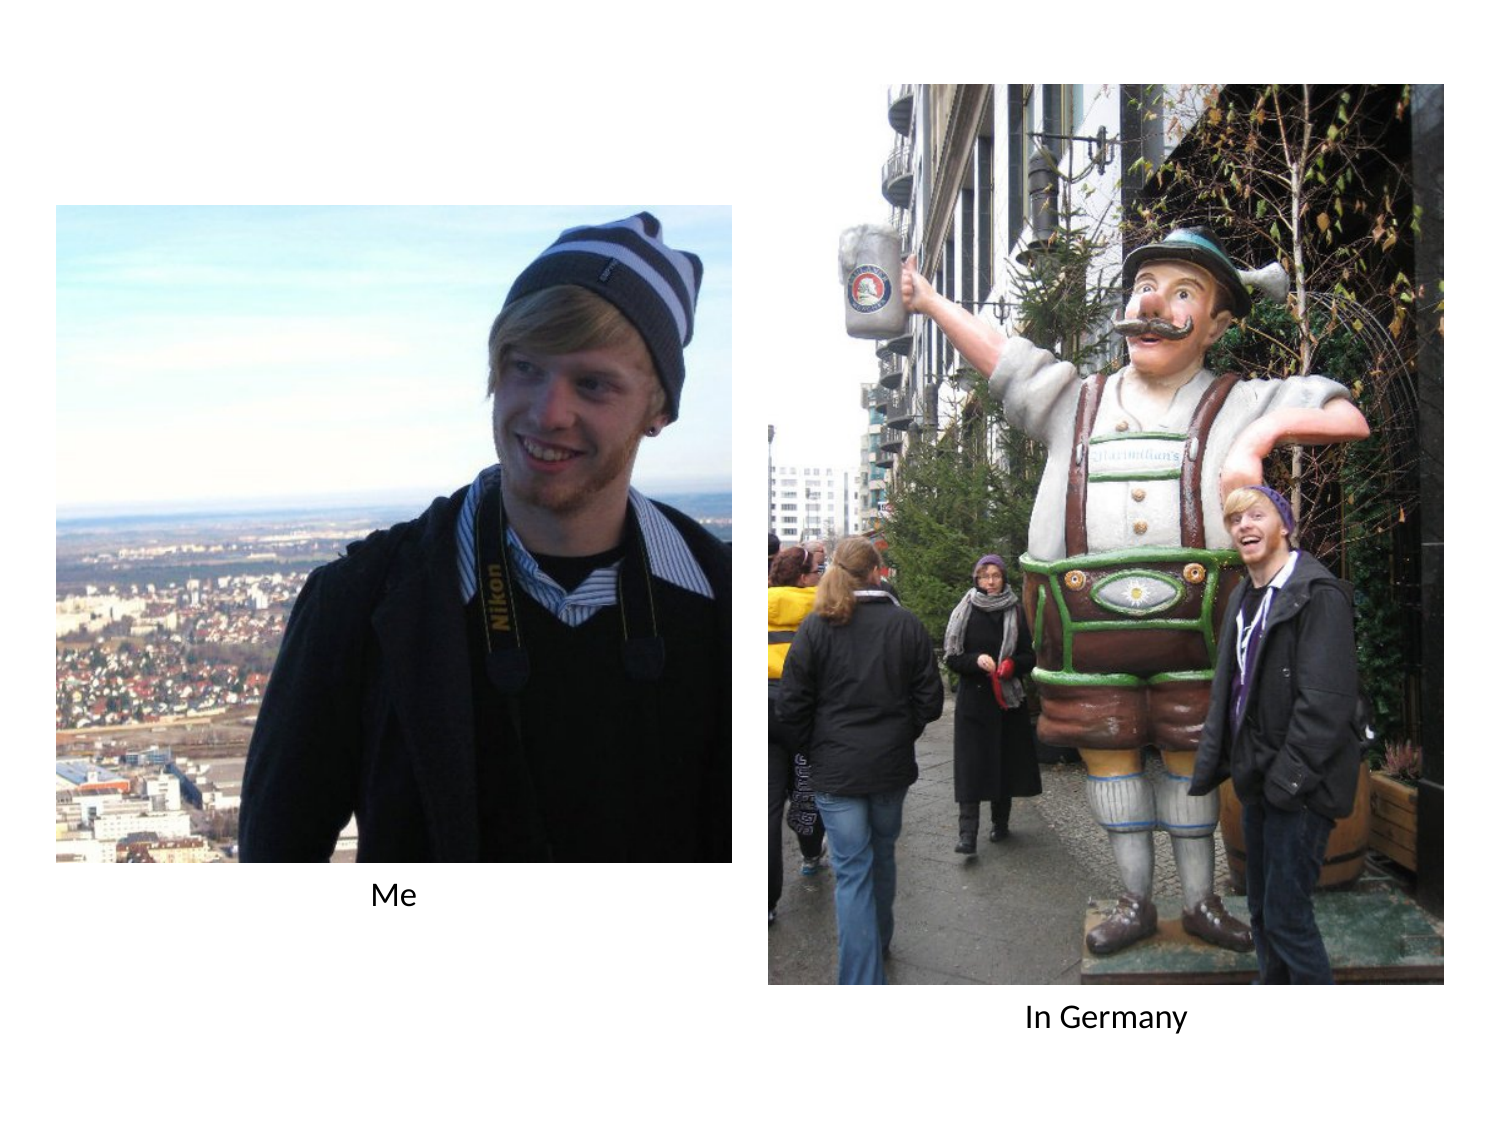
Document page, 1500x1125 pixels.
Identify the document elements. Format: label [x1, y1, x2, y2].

text_box [768, 84, 1444, 1043]
text_box [55, 205, 732, 922]
